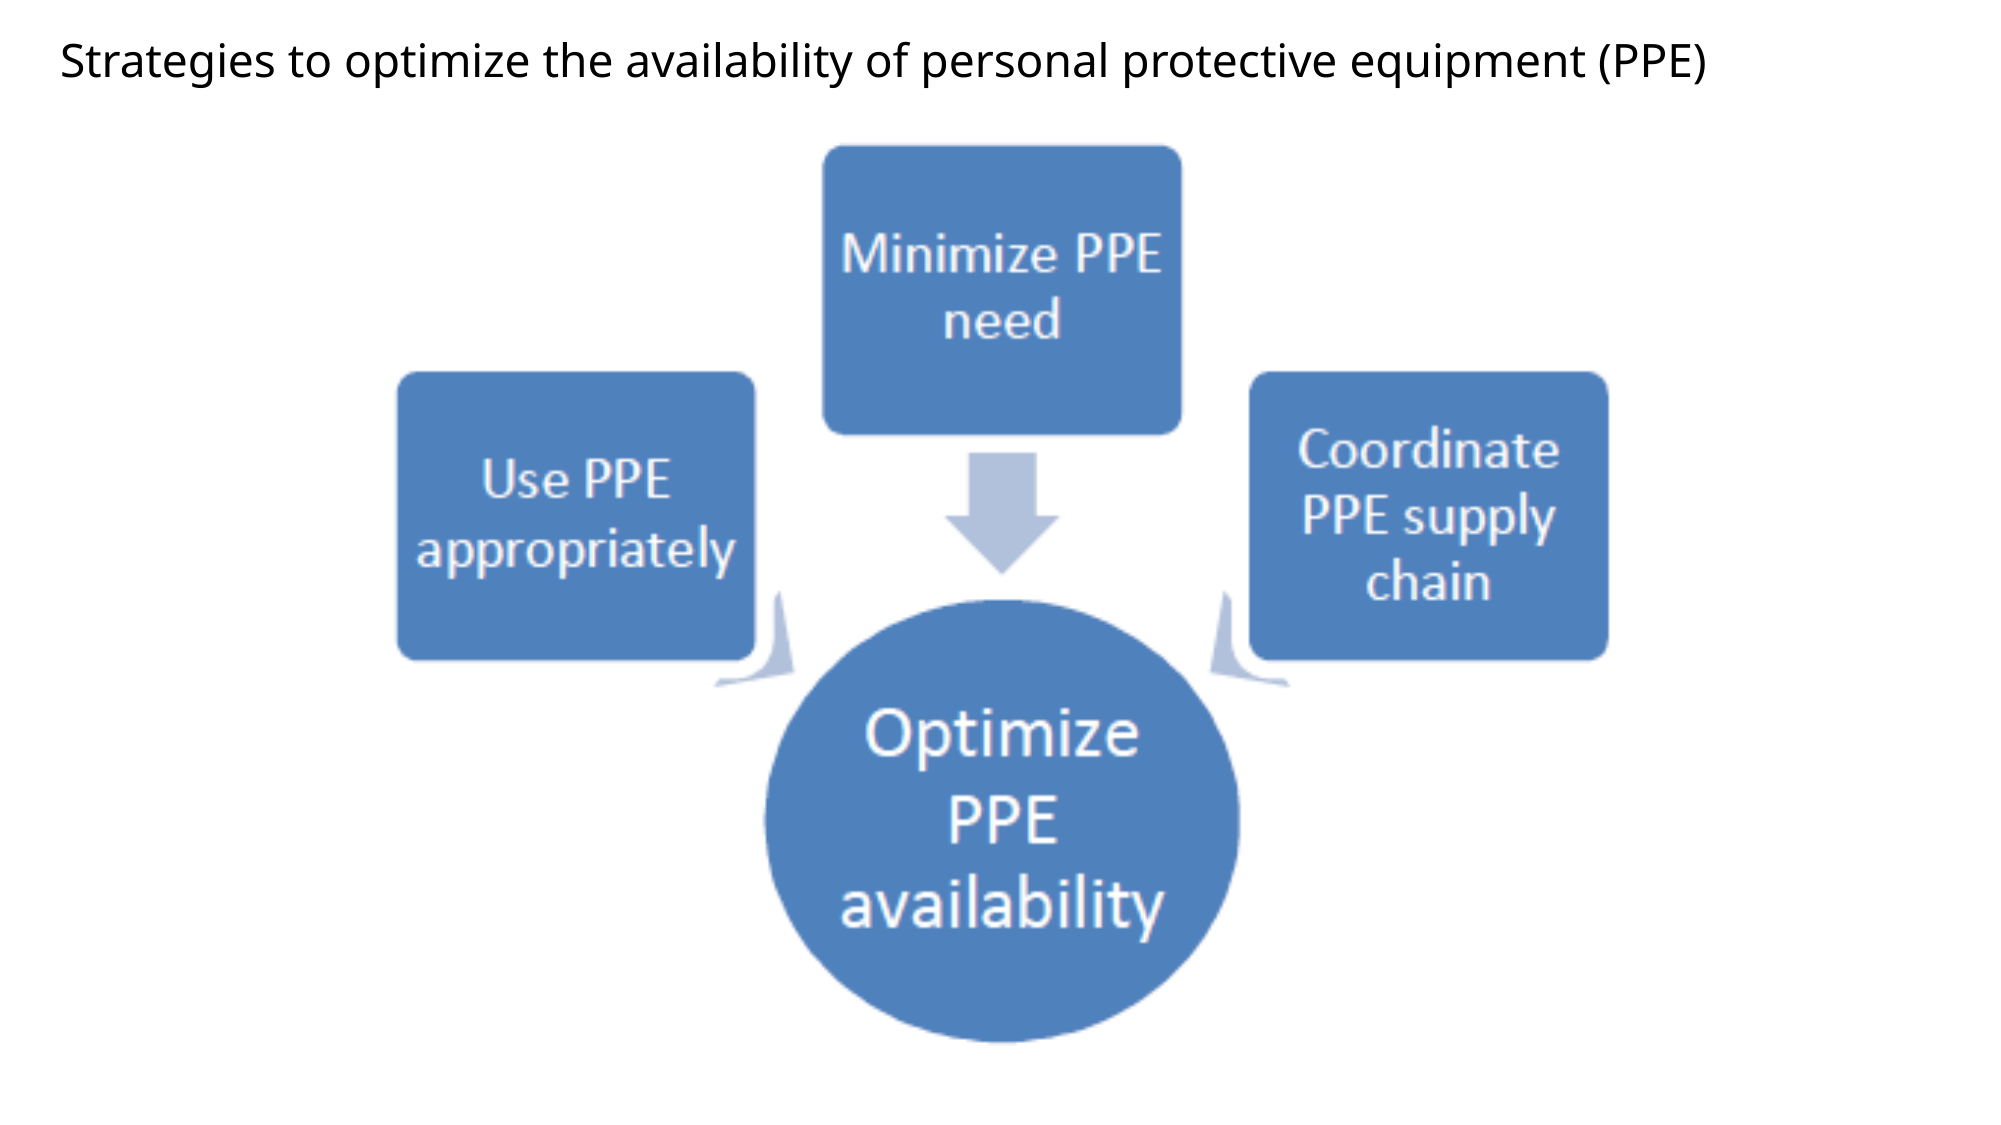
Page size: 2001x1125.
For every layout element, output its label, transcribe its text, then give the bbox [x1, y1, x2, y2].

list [372, 126, 1642, 1074]
title Strategies to optimize the availability of personal protective equipment (PPE) [45, 15, 1926, 110]
